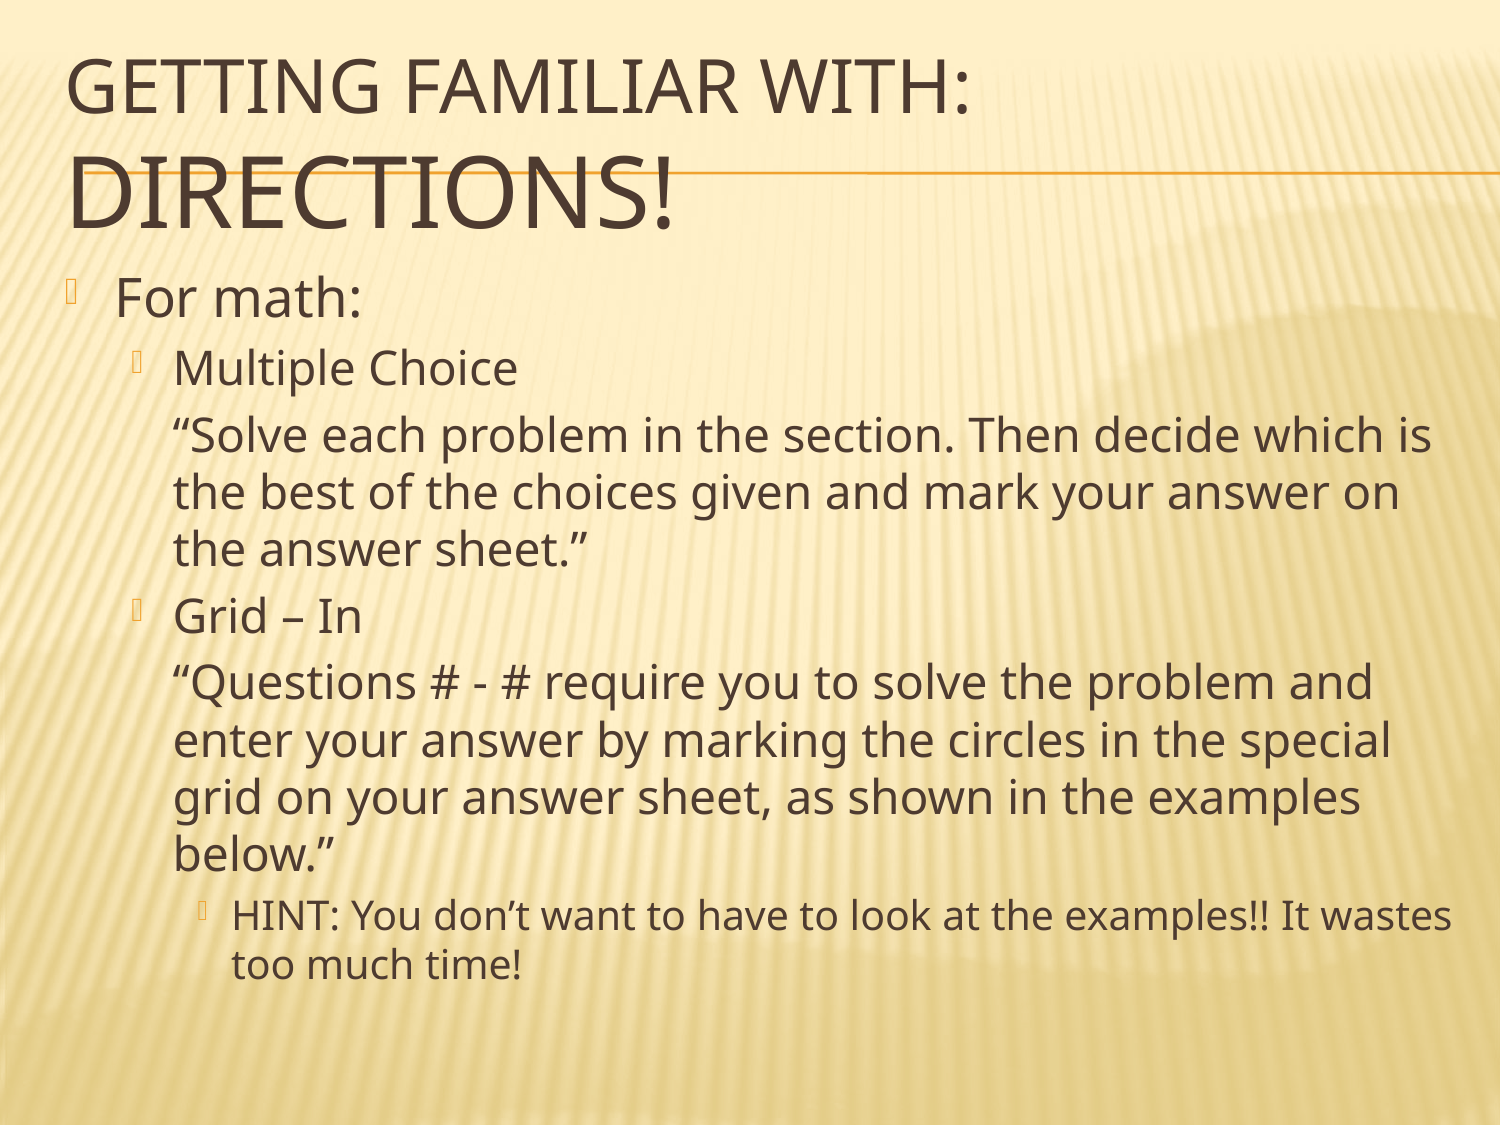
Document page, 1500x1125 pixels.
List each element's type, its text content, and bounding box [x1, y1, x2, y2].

title Getting familiar with: Directions! [50, 75, 1475, 213]
list For math: Multiple Choice “Solve each problem in the section. Then decide which is the best of the choices given and mark your answer on the answer sheet.” Grid – In “Questions # - # require you to solve the problem and enter your answer by marking the circles in the special grid on your answer sheet, as shown in the examples below.” HINT: You don’t want to have to look at the examples!! It wastes too much time! [50, 254, 1475, 998]
